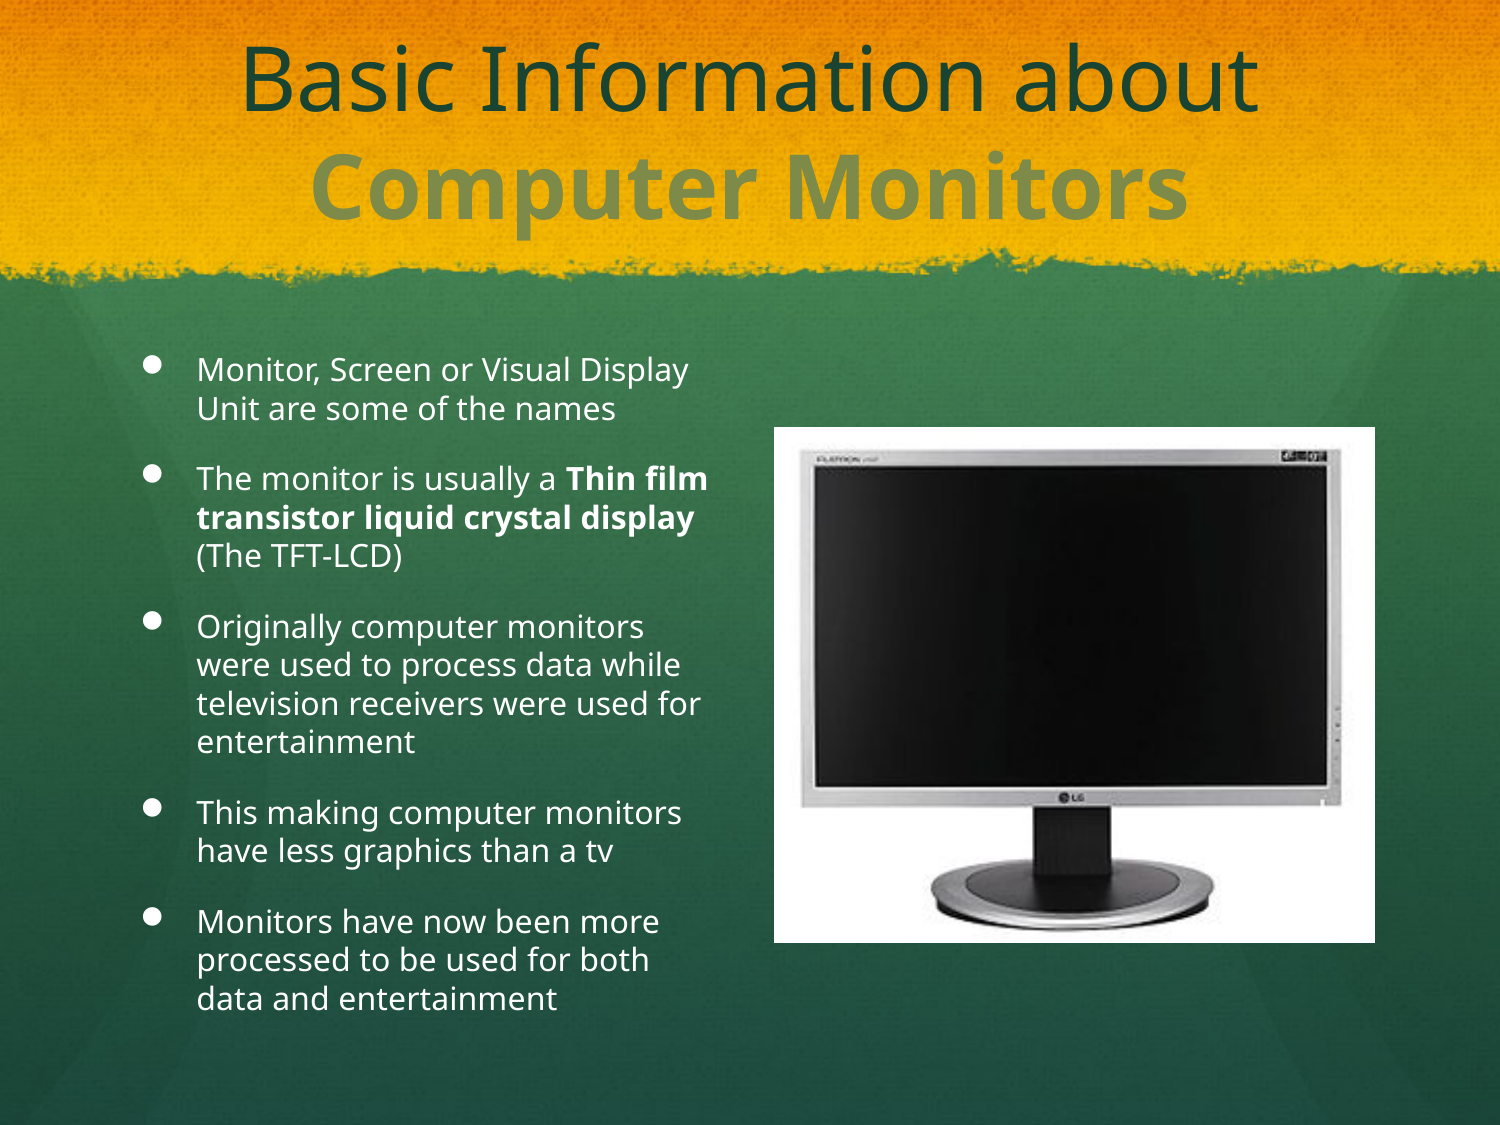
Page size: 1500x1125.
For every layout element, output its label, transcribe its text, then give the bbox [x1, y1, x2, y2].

title Basic Information about Computer Monitors [125, 13, 1375, 246]
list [773, 341, 1375, 1029]
picture [0, 0, 1500, 1125]
list Monitor, Screen or Visual Display Unit are some of the names The monitor is usually a Thin film transistor liquid crystal display (The TFT-LCD) Originally computer monitors were used to process data while television receivers were used for entertainment This making computer monitors have less graphics than a tv Monitors have now been more processed to be used for both data and entertainment [125, 341, 726, 1029]
